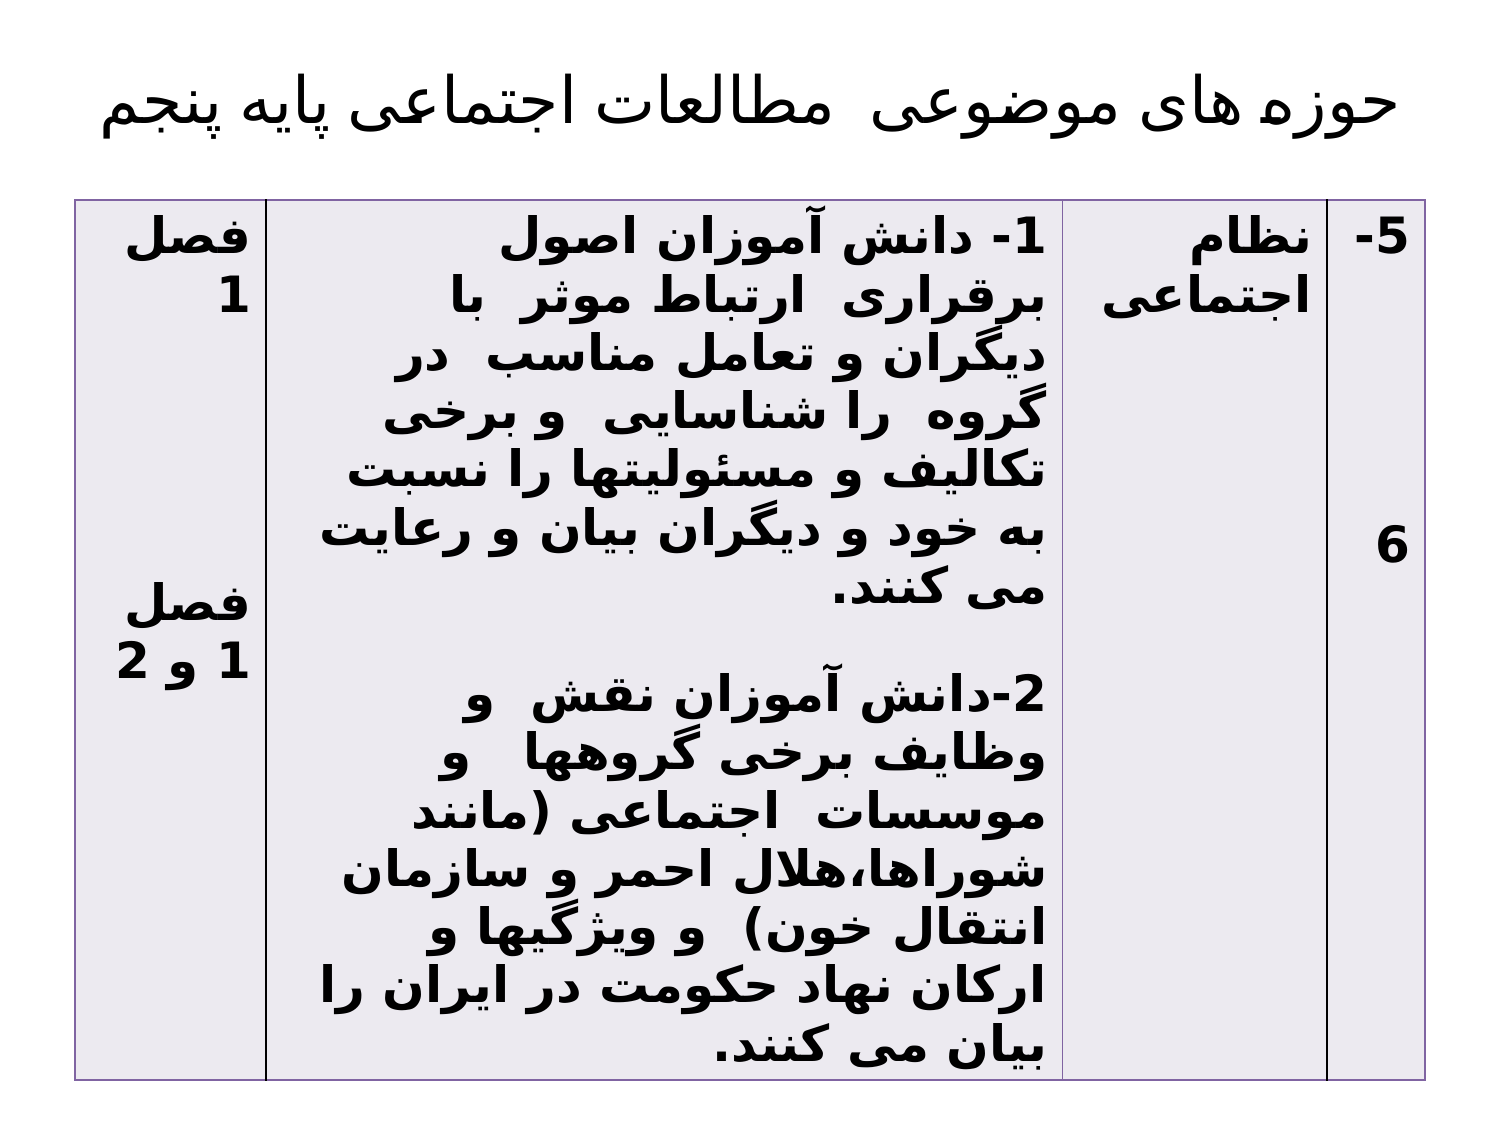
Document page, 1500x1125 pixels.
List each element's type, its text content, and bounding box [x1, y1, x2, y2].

table_header 1- دانش آموزان اصول برقراری ارتباط موثر با دیگران و تعامل مناسب در گروه را شناسایی و برخی تکالیف و مسئولیتها را نسبت به خود و دیگران بیان و رعایت می کنند. 2-دانش آموزان نقش و وظایف برخی گروهها و موسسات اجتماعی (مانند شوراها،هلال احمر و سازمان انتقال خون) و ویژگیها و ارکان نهاد حکومت در ایران را بیان می کنند. [267, 201, 1062, 1079]
table_header نظام اجتماعی [1063, 201, 1326, 1079]
table_header فصل 1 فصل 1 و 2 [76, 201, 265, 1079]
title حوزه های موضوعی مطالعات اجتماعی پایه پنجم [75, 45, 1425, 150]
table_header 5- 6 [1328, 201, 1424, 1079]
